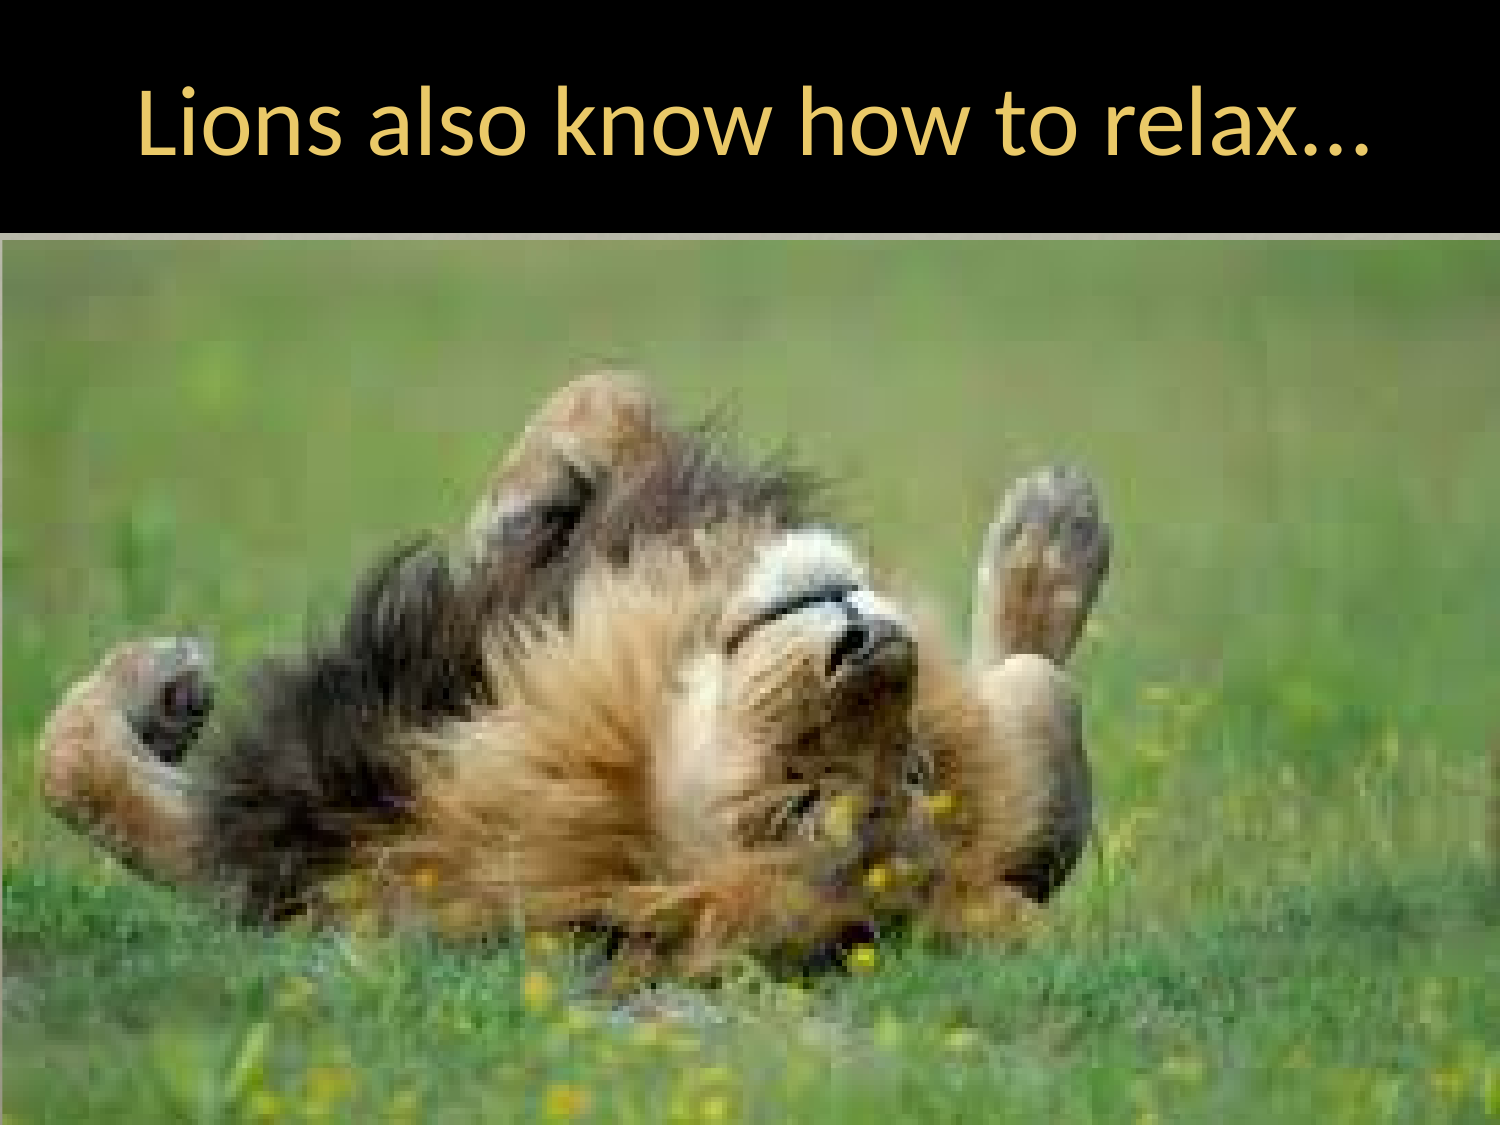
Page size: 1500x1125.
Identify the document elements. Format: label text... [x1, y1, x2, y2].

picture [0, 214, 1500, 1125]
title Lions also know how to relax... [54, 10, 1456, 221]
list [1, 239, 1500, 1125]
